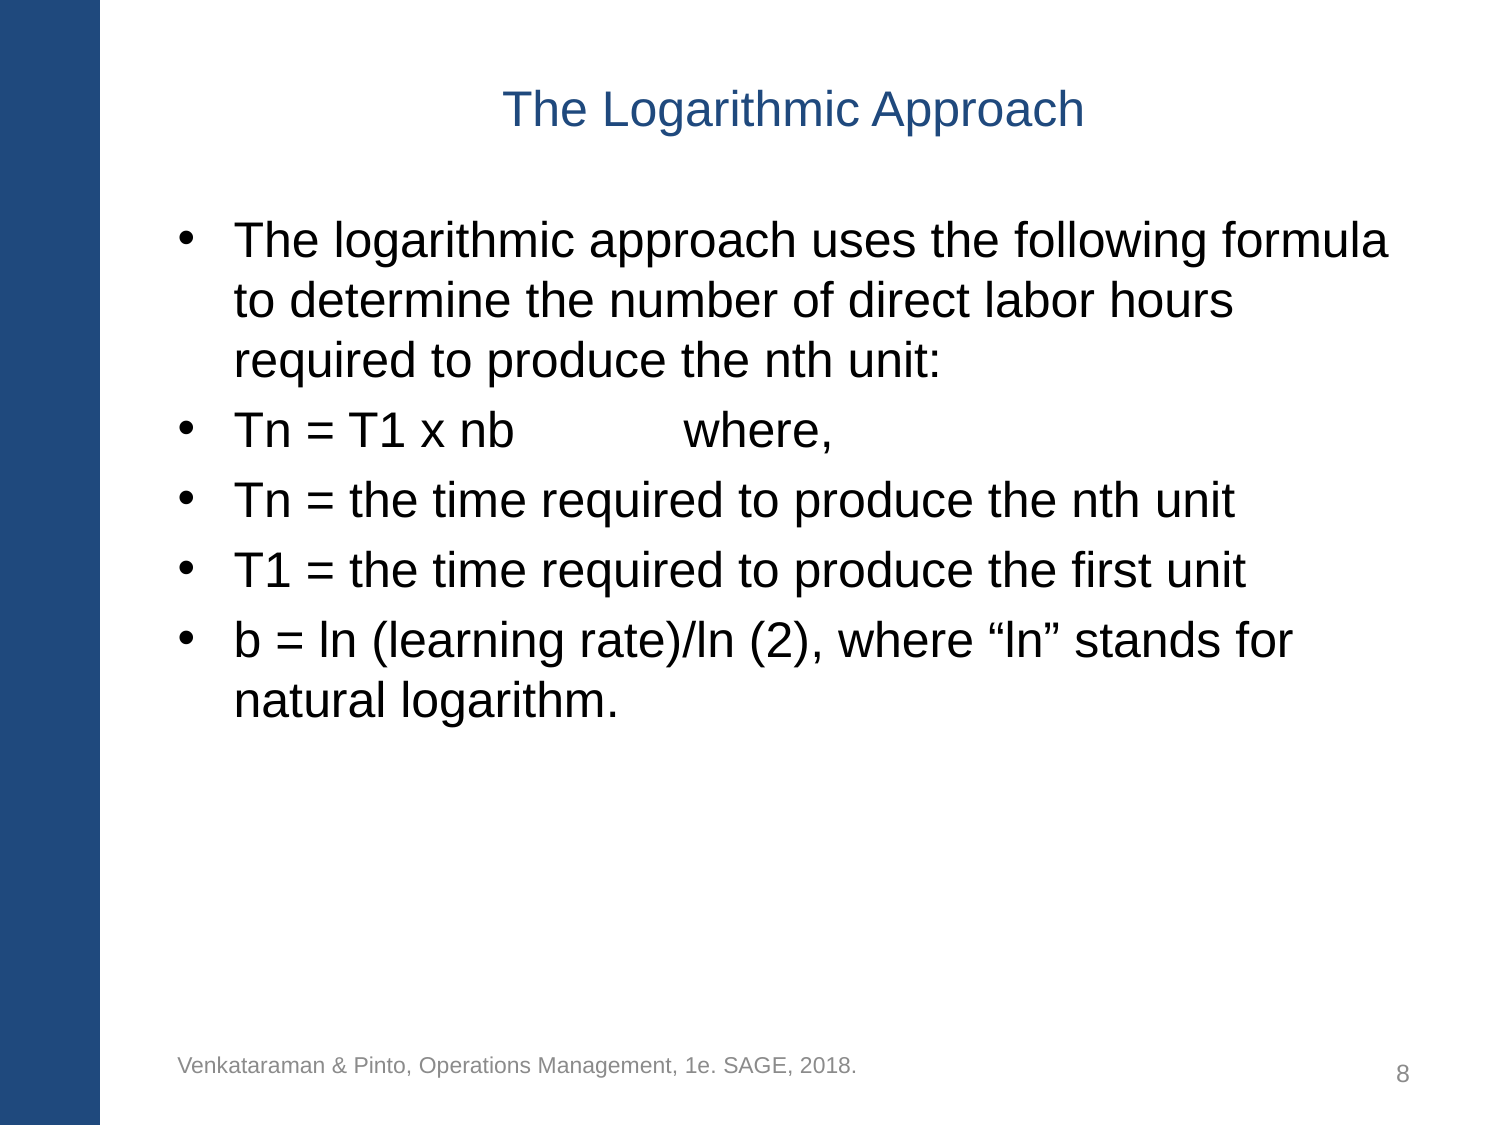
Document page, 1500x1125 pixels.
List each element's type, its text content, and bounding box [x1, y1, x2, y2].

list The logarithmic approach uses the following formula to determine the number of direct labor hours required to produce the nth unit: Tn = T1 x nb where, Tn = the time required to produce the nth unit T1 = the time required to produce the first unit b = ln (learning rate)/ln (2), where “ln” stands for natural logarithm. [162, 200, 1425, 1025]
slide_number 8 [1350, 1042, 1425, 1103]
title The Logarithmic Approach [162, 12, 1425, 200]
footer Venkataraman & Pinto, Operations Management, 1e. SAGE, 2018. [162, 1042, 1313, 1103]
